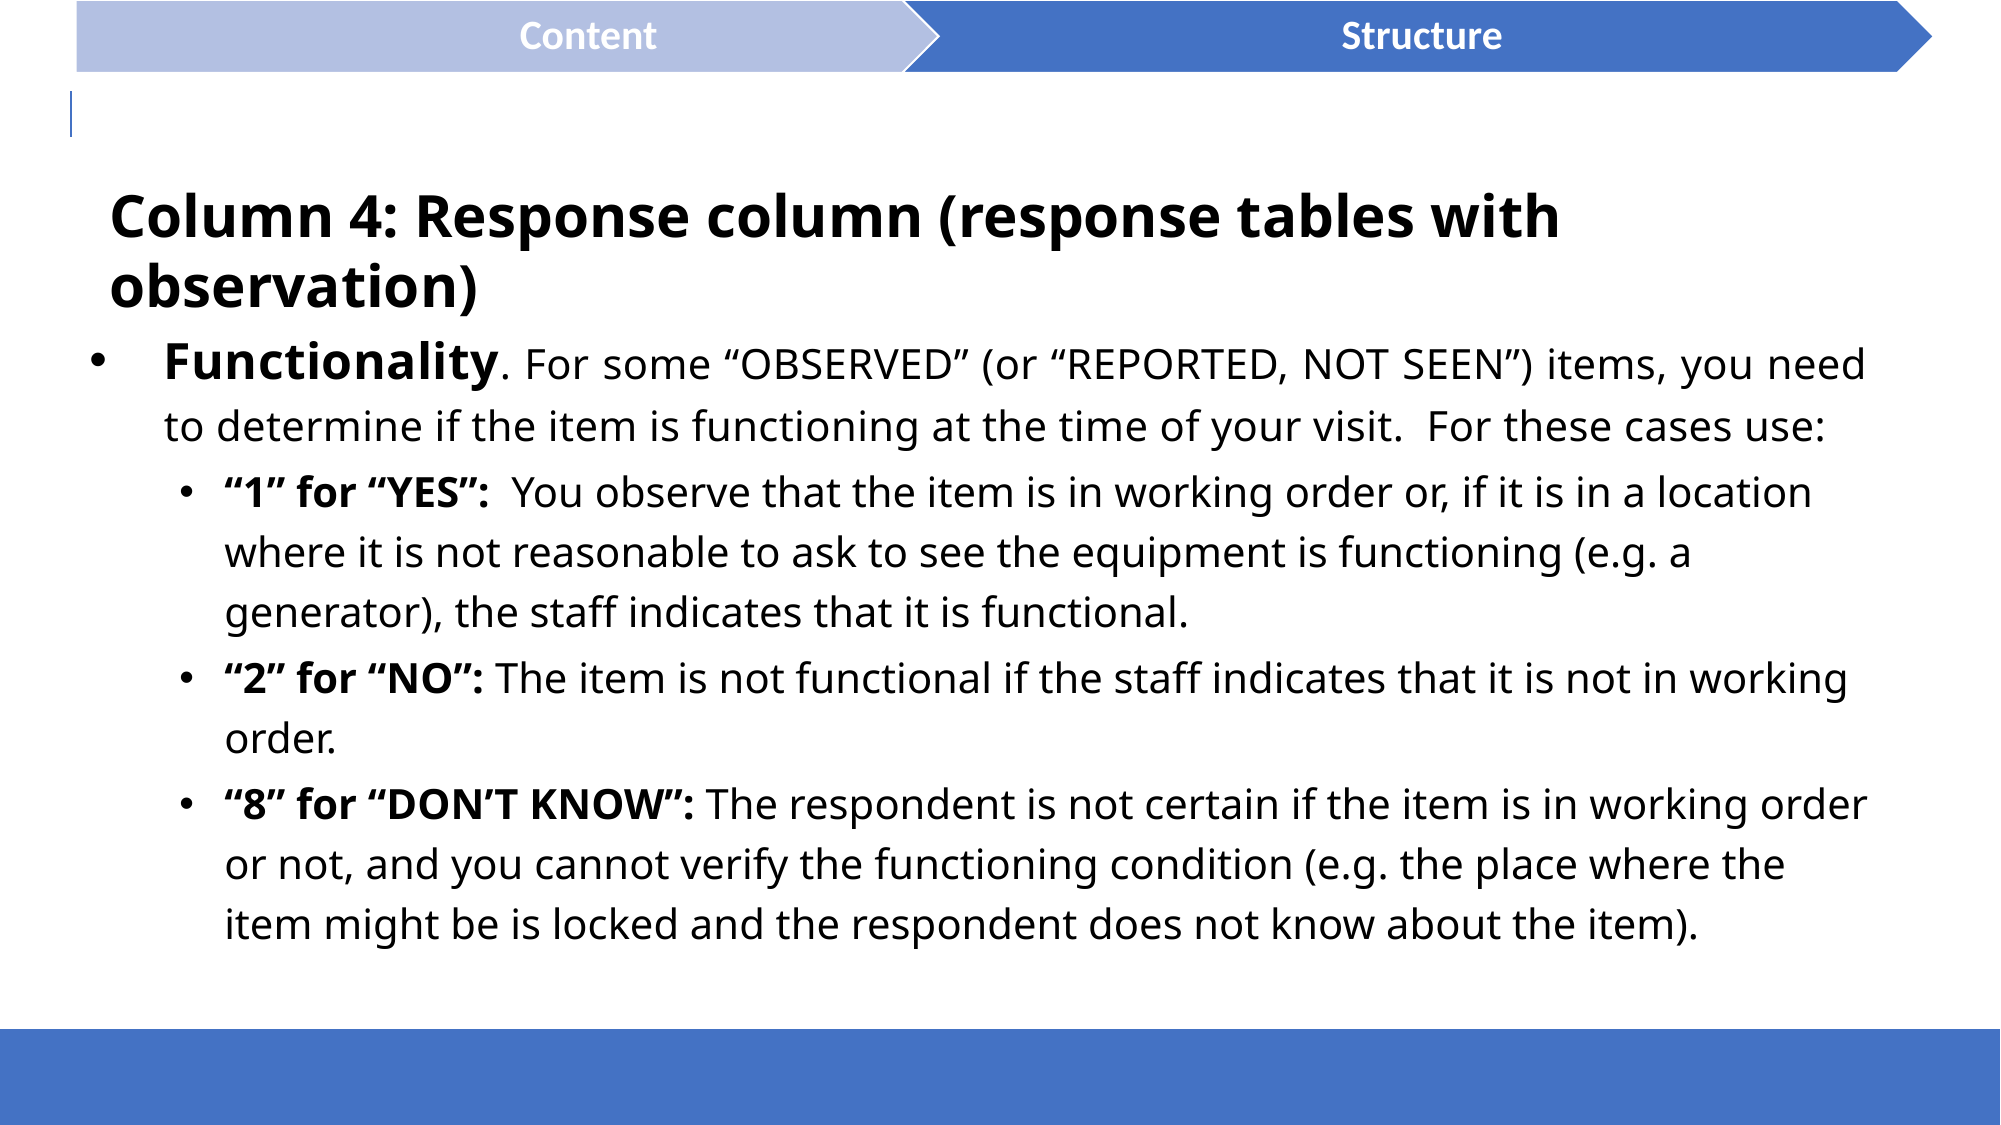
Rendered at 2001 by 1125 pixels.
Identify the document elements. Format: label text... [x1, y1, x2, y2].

text_box Functionality. For some “OBSERVED” (or “REPORTED, NOT SEEN”) items, you need to determine if the item is functioning at the time of your visit. For these cases use: “1” for “YES”: You observe that the item is in working order or, if it is in a location where it is not reasonable to ask to see the equipment is functioning (e.g. a generator), the staff indicates that it is functional. “2” for “NO”: The item is not functional if the staff indicates that it is not in working order. “8” for “DON’T KNOW”: The respondent is not certain if the item is in working order or not, and you cannot verify the functioning condition (e.g. the place where the item might be is locked and the respondent does not know about the item). [74, 290, 1884, 1023]
list Column 4: Response column (response tables with observation) [94, 171, 1863, 259]
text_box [75, 0, 1936, 73]
